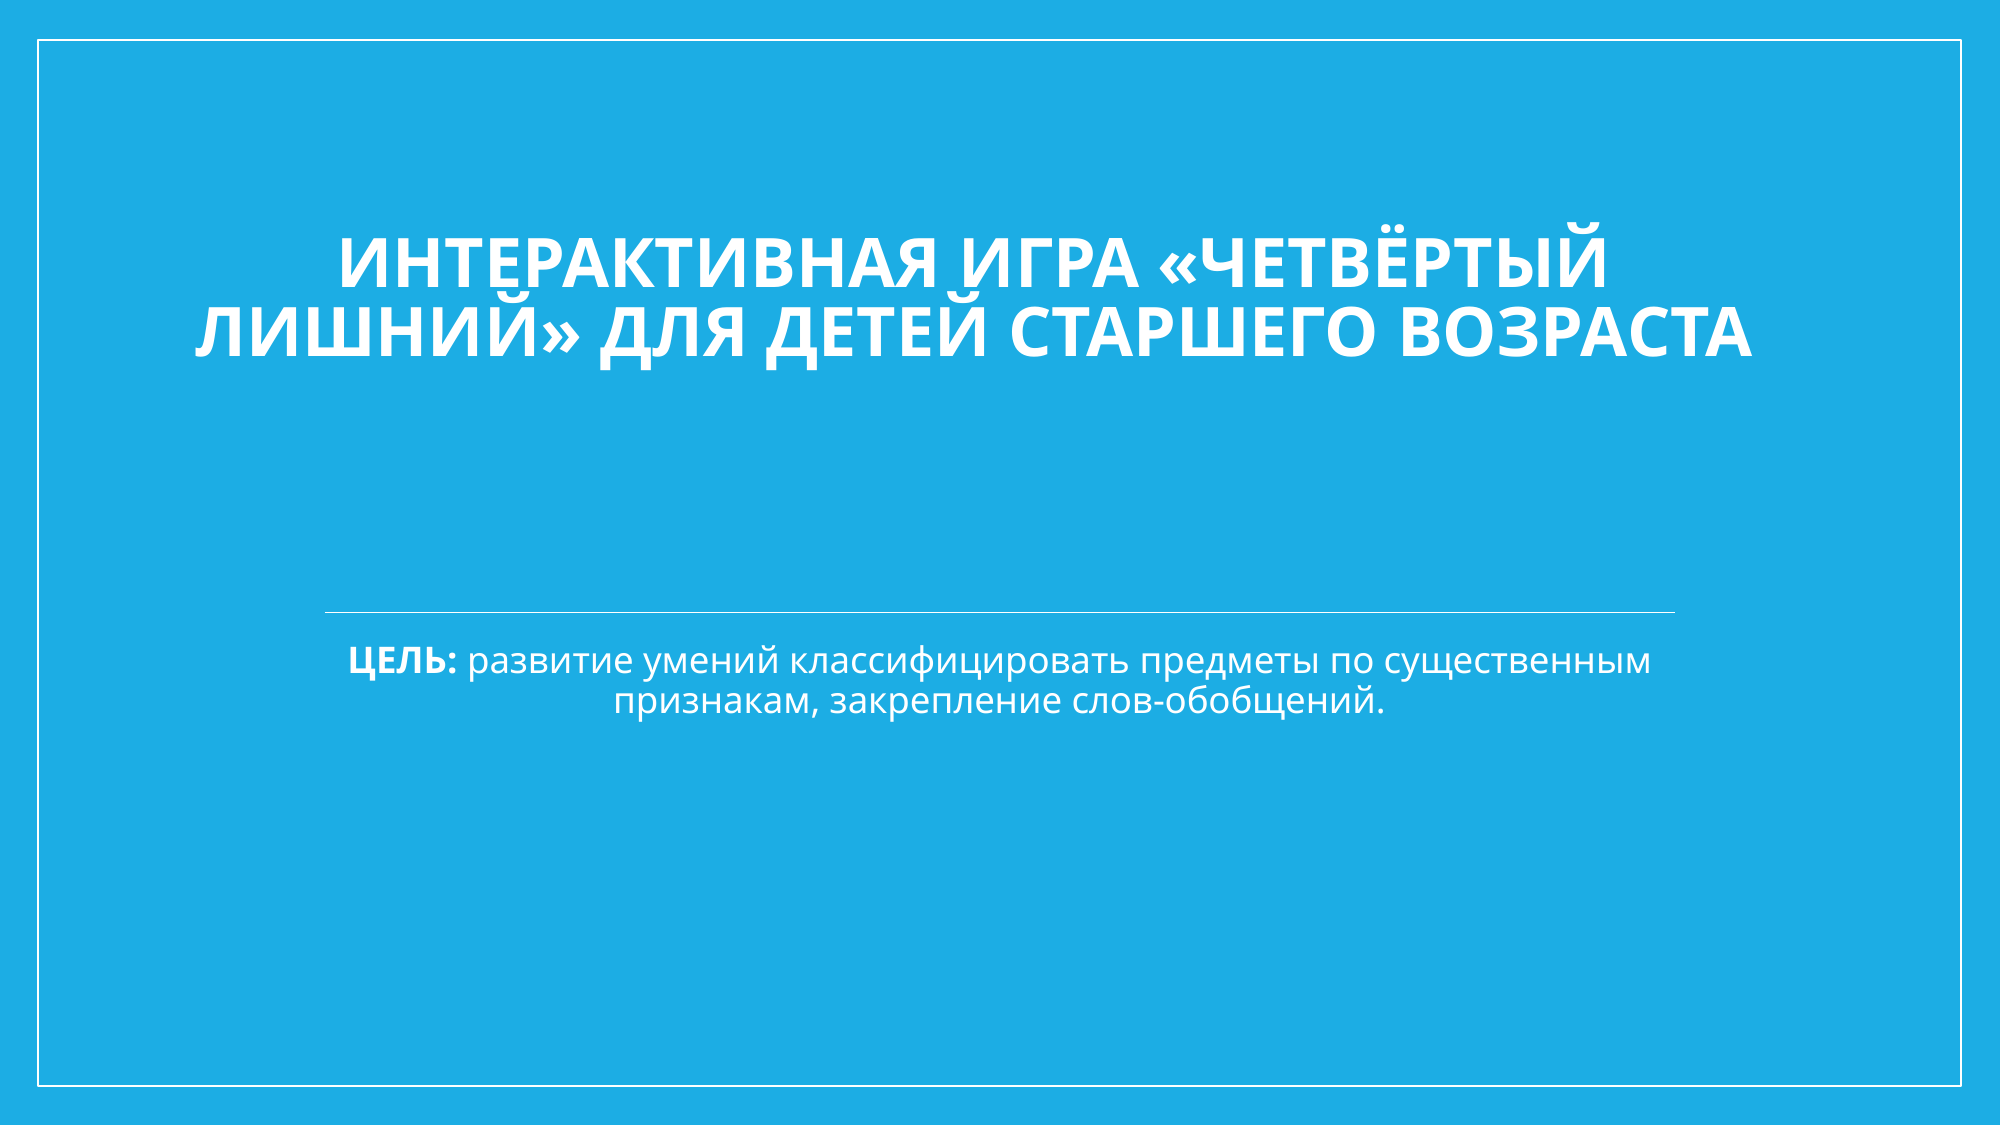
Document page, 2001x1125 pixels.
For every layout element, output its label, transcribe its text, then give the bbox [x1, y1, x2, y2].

title Интерактивная игра «четвёртый лишний» для детей старшего возраста [156, 190, 1792, 379]
subtitle ЦЕЛЬ: развитие умений классифицировать предметы по существенным признакам, закрепление слов-обобщений. [280, 634, 1719, 774]
